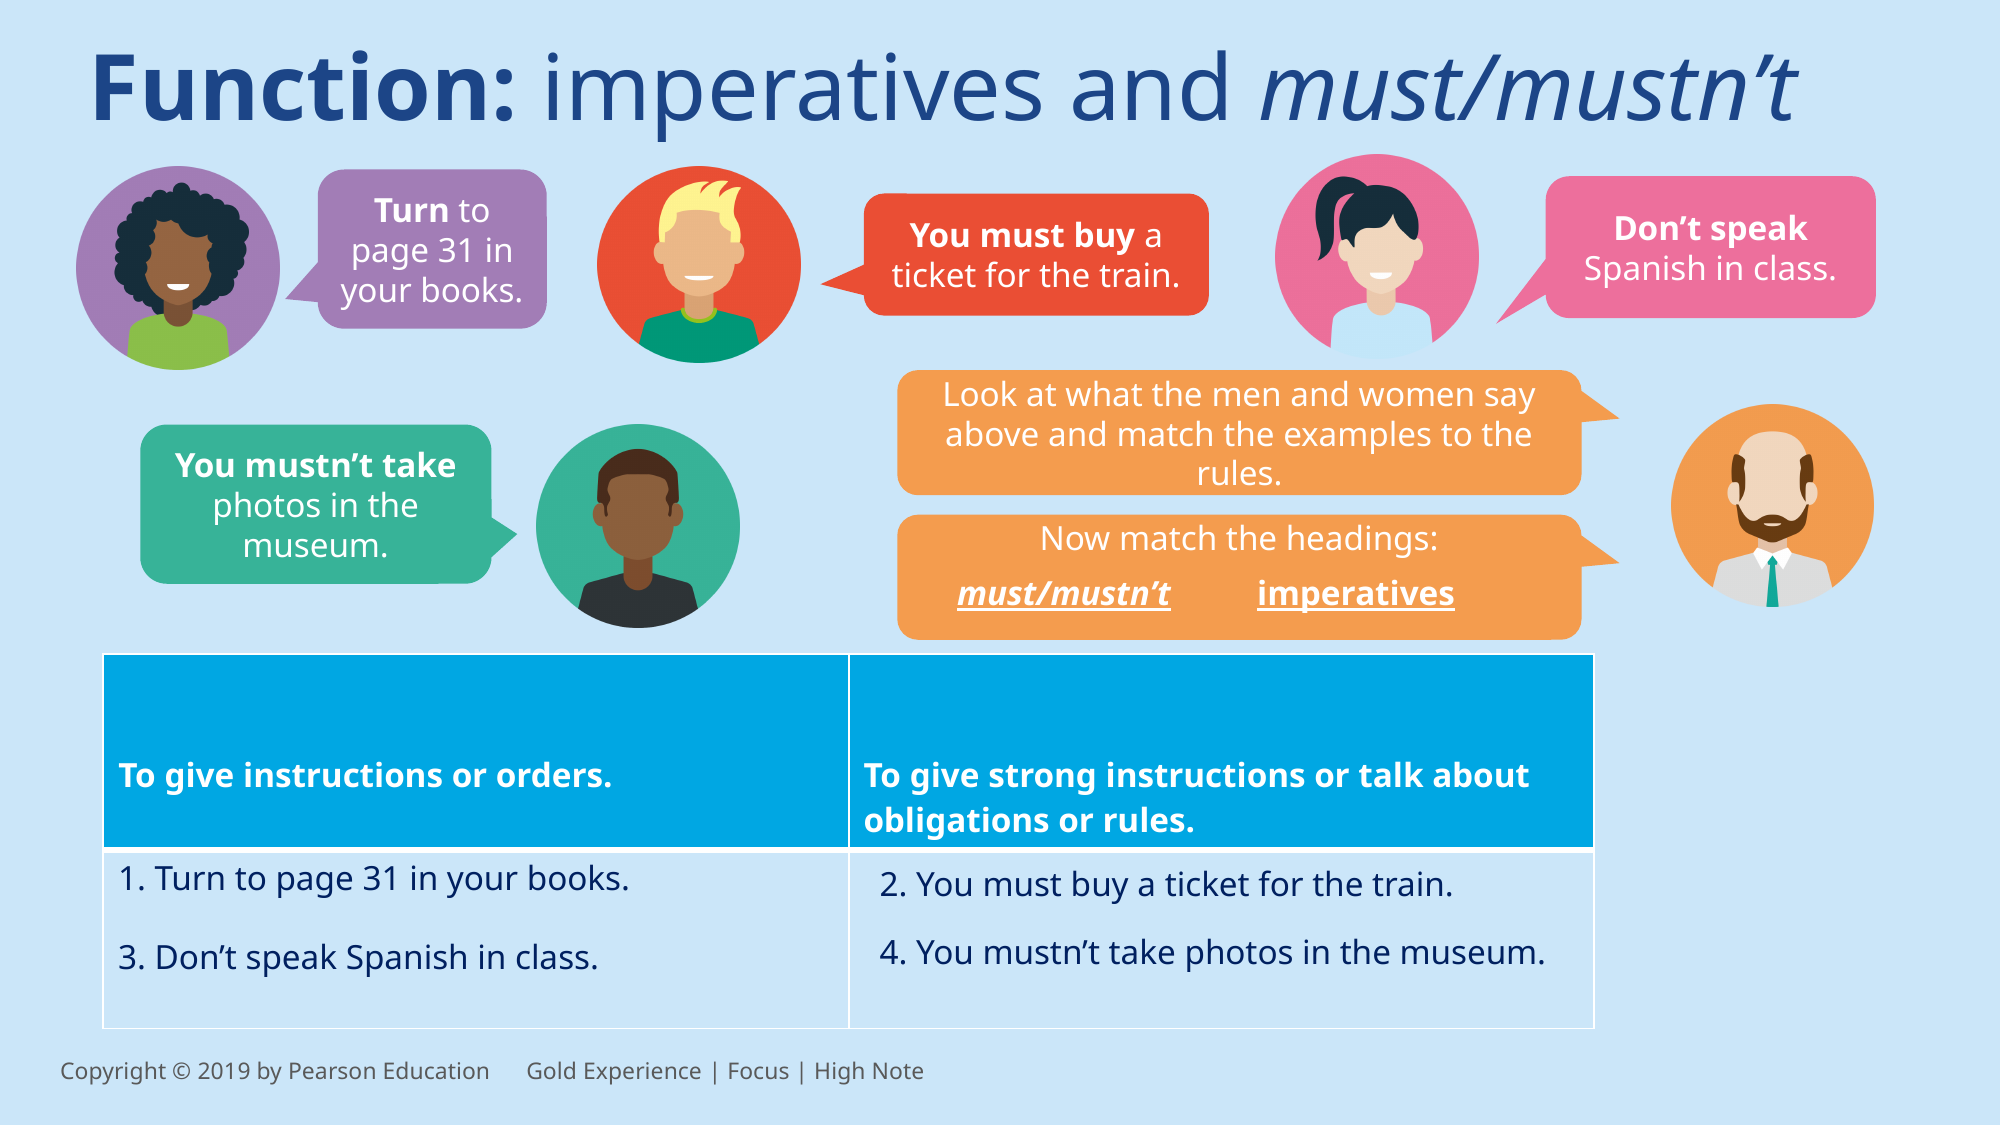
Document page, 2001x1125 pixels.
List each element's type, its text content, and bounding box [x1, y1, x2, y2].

table_header To give instructions or orders. [104, 655, 848, 847]
picture [1275, 154, 1479, 359]
picture [597, 165, 802, 364]
picture [1671, 403, 1874, 607]
table_cell [850, 853, 1593, 1028]
text_box 3. Don’t speak Spanish in class. [103, 929, 833, 984]
text_box Don’t speak Spanish in class. [1494, 174, 1878, 326]
table_header To give strong instructions or talk about obligations or rules. [850, 655, 1593, 847]
text_box Turn to page 31 in your books. [285, 167, 549, 331]
text_box 1. Turn to page 31 in your books. [103, 849, 833, 905]
picture [535, 424, 740, 629]
text_box Look at what the men and women say above and match the examples to the rules. [895, 368, 1622, 498]
text_box Now match the headings: [895, 512, 1622, 642]
text_box imperatives [1242, 565, 1972, 620]
text_box 4. You mustn’t take photos in the museum. [864, 923, 1594, 979]
table_cell [104, 853, 848, 1028]
picture [75, 165, 280, 370]
text_box must/mustn’t [942, 565, 1242, 620]
text_box 2. You must buy a ticket for the train. [864, 856, 1594, 911]
text_box You must buy a ticket for the train. [818, 191, 1212, 318]
footer Copyright © 2019 by Pearson Education Gold Experience | Focus | High Note [45, 1040, 1084, 1101]
text_box You mustn’t take photos in the museum. [138, 422, 520, 586]
title Function: imperatives and must/mustn’t [73, 33, 1827, 250]
